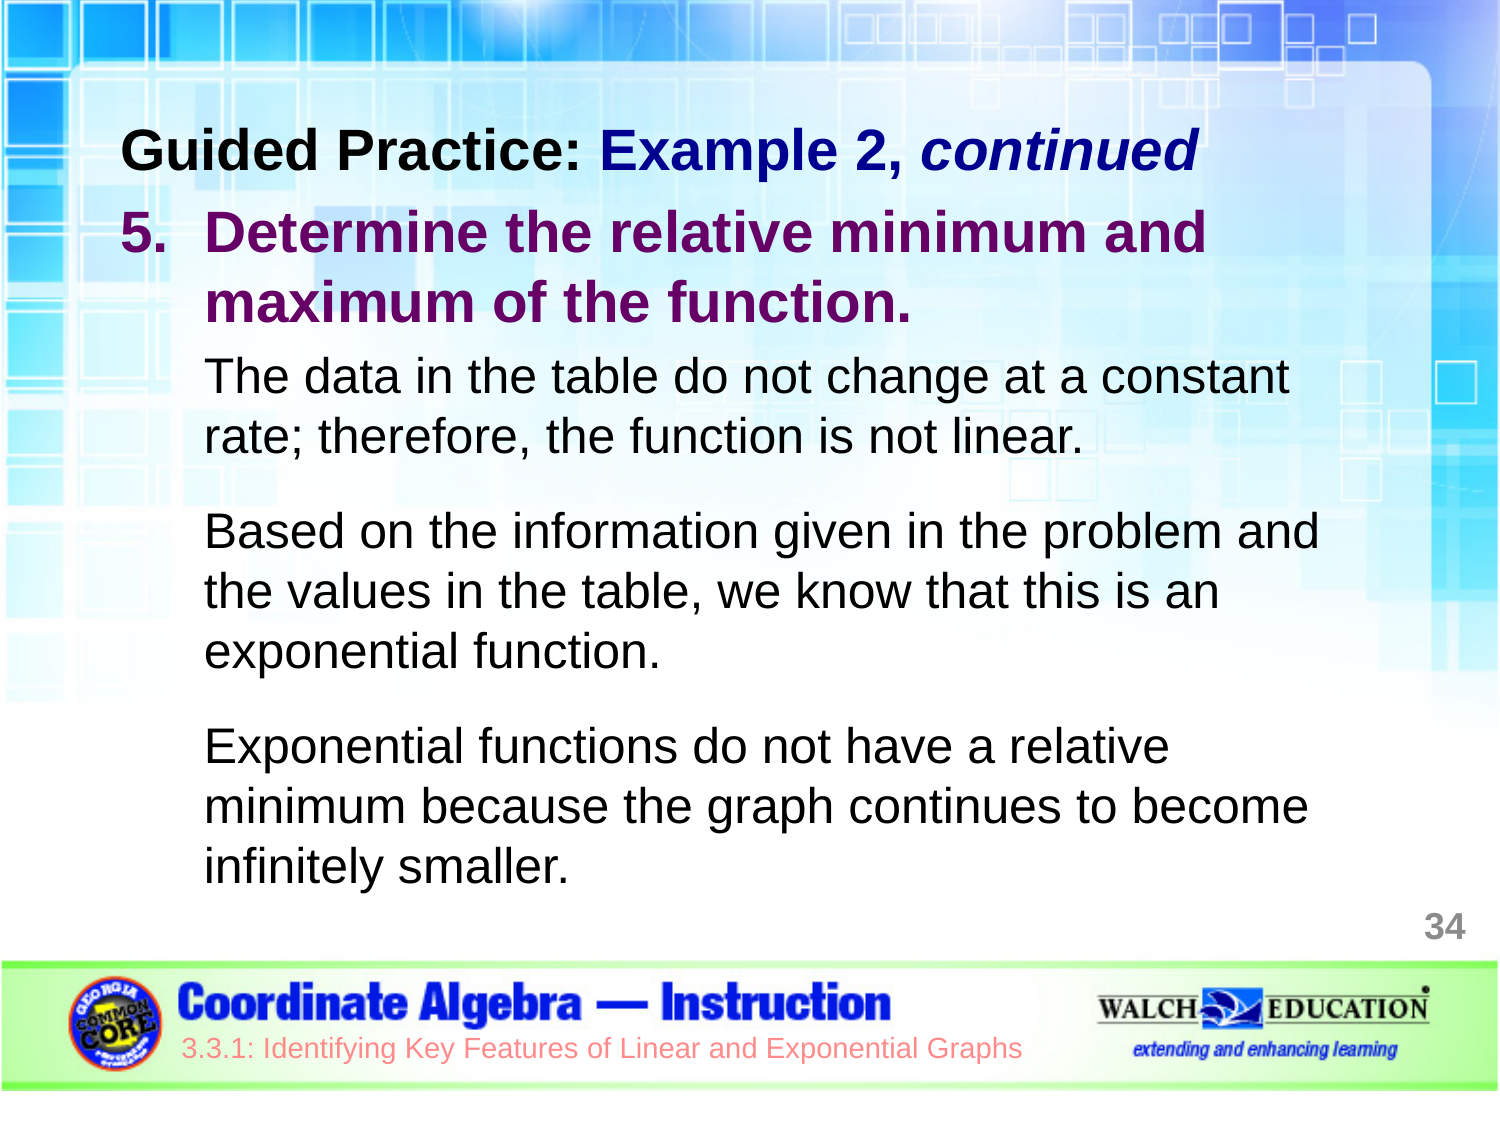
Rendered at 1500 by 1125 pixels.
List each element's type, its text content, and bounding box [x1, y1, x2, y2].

picture [1, 0, 1500, 1091]
subtitle Guided Practice: Example 2, continued Determine the relative minimum and maximum of the function. The data in the table do not change at a constant rate; therefore, the function is not linear. Based on the information given in the problem and the values in the table, we know that this is an exponential function. Exponential functions do not have a relative minimum because the graph continues to become infinitely smaller. [105, 105, 1394, 925]
slide_number 34 [1361, 901, 1481, 949]
footer 3.3.1: Identifying Key Features of Linear and Exponential Graphs [166, 1024, 1080, 1069]
